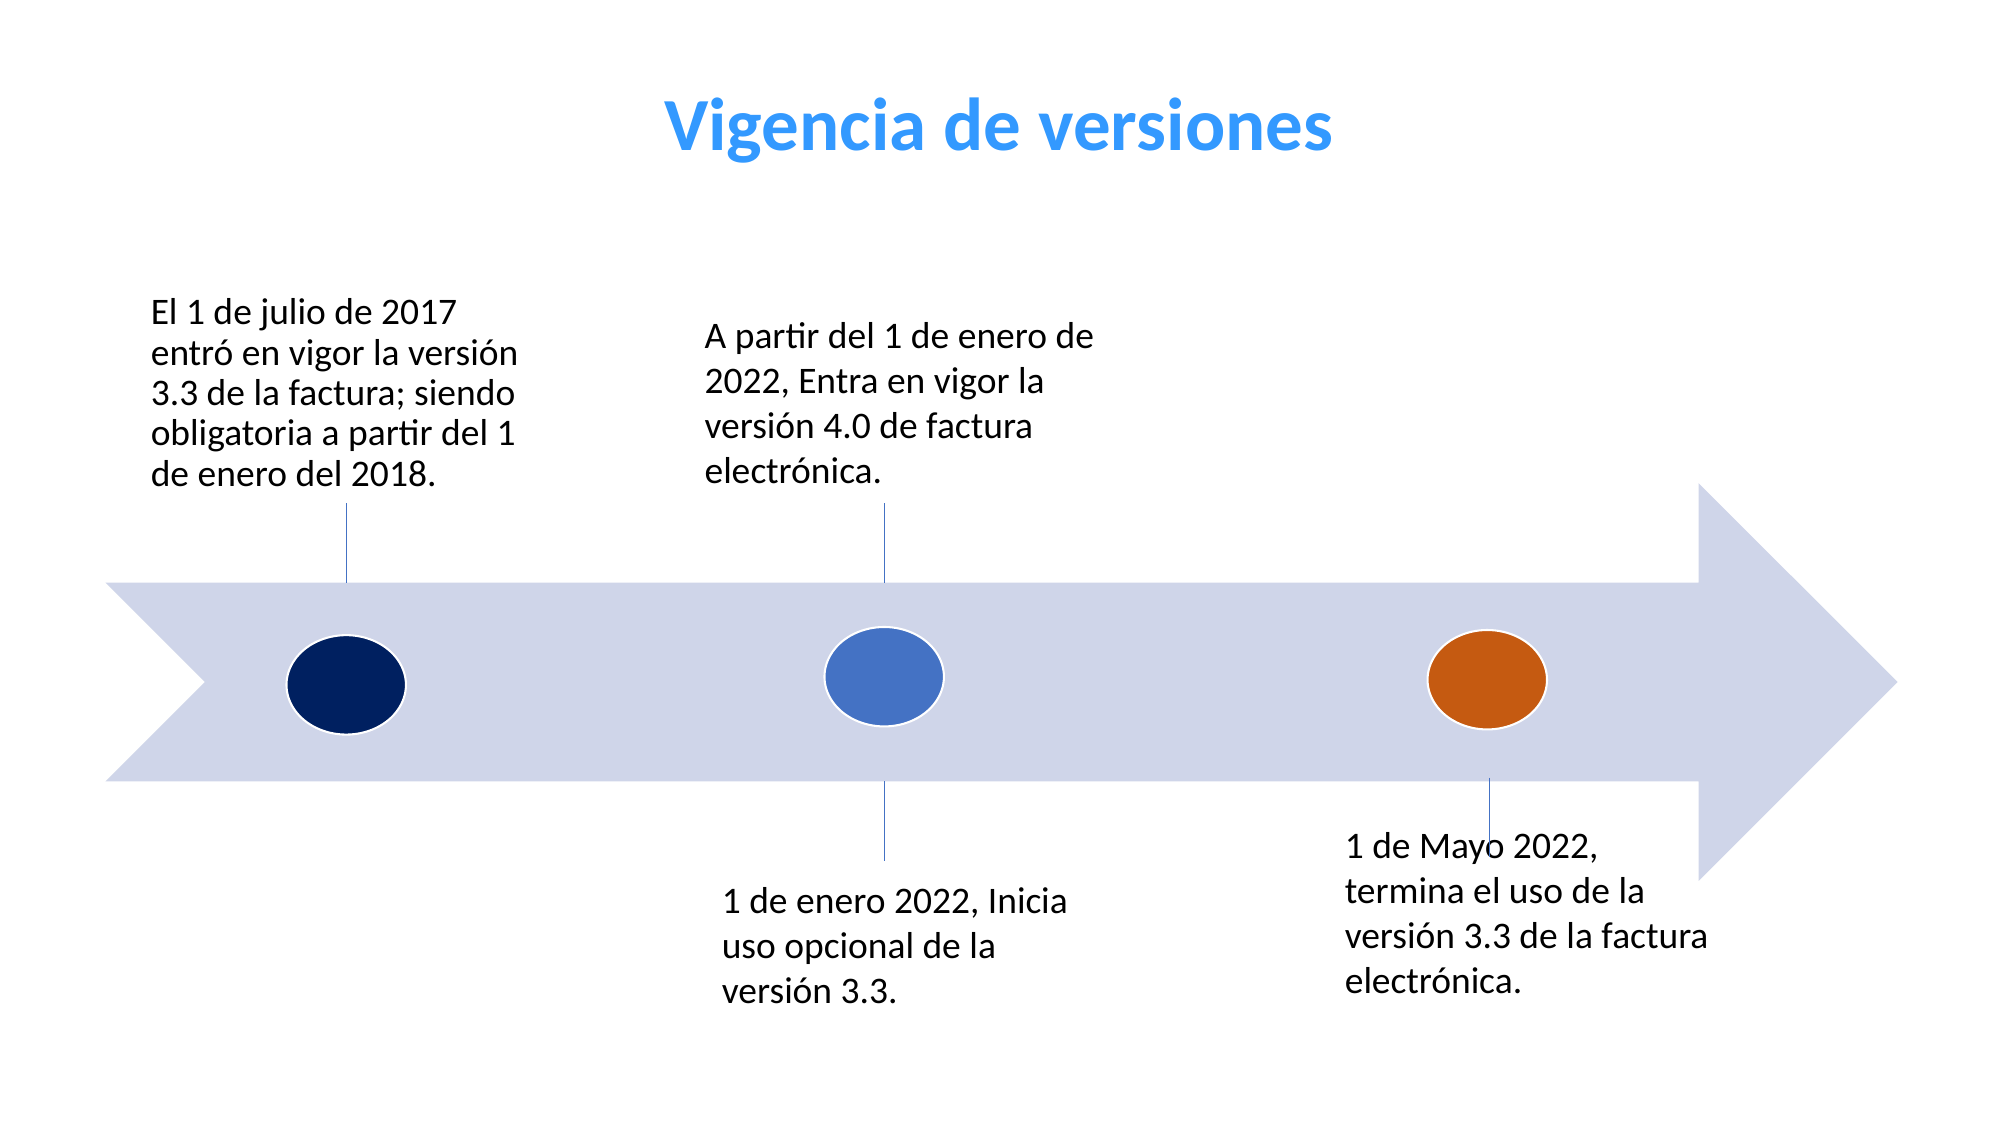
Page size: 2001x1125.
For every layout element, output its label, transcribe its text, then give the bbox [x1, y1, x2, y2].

text_box [652, 781, 1172, 1125]
title Vigencia de versiones [104, 32, 1894, 220]
text_box A partir del 1 de enero de 2022, Entra en vigor la versión 4.0 de factura electrónica. [689, 303, 1014, 499]
text_box [285, 634, 407, 736]
text_box [105, 483, 1898, 881]
text_box [1014, 190, 1535, 589]
text_box [823, 625, 945, 728]
text_box [106, 184, 627, 583]
text_box 1 de Mayo 2022, termina el uso de la versión 3.3 de la factura electrónica. [1329, 813, 1740, 1009]
text_box [1426, 628, 1549, 731]
